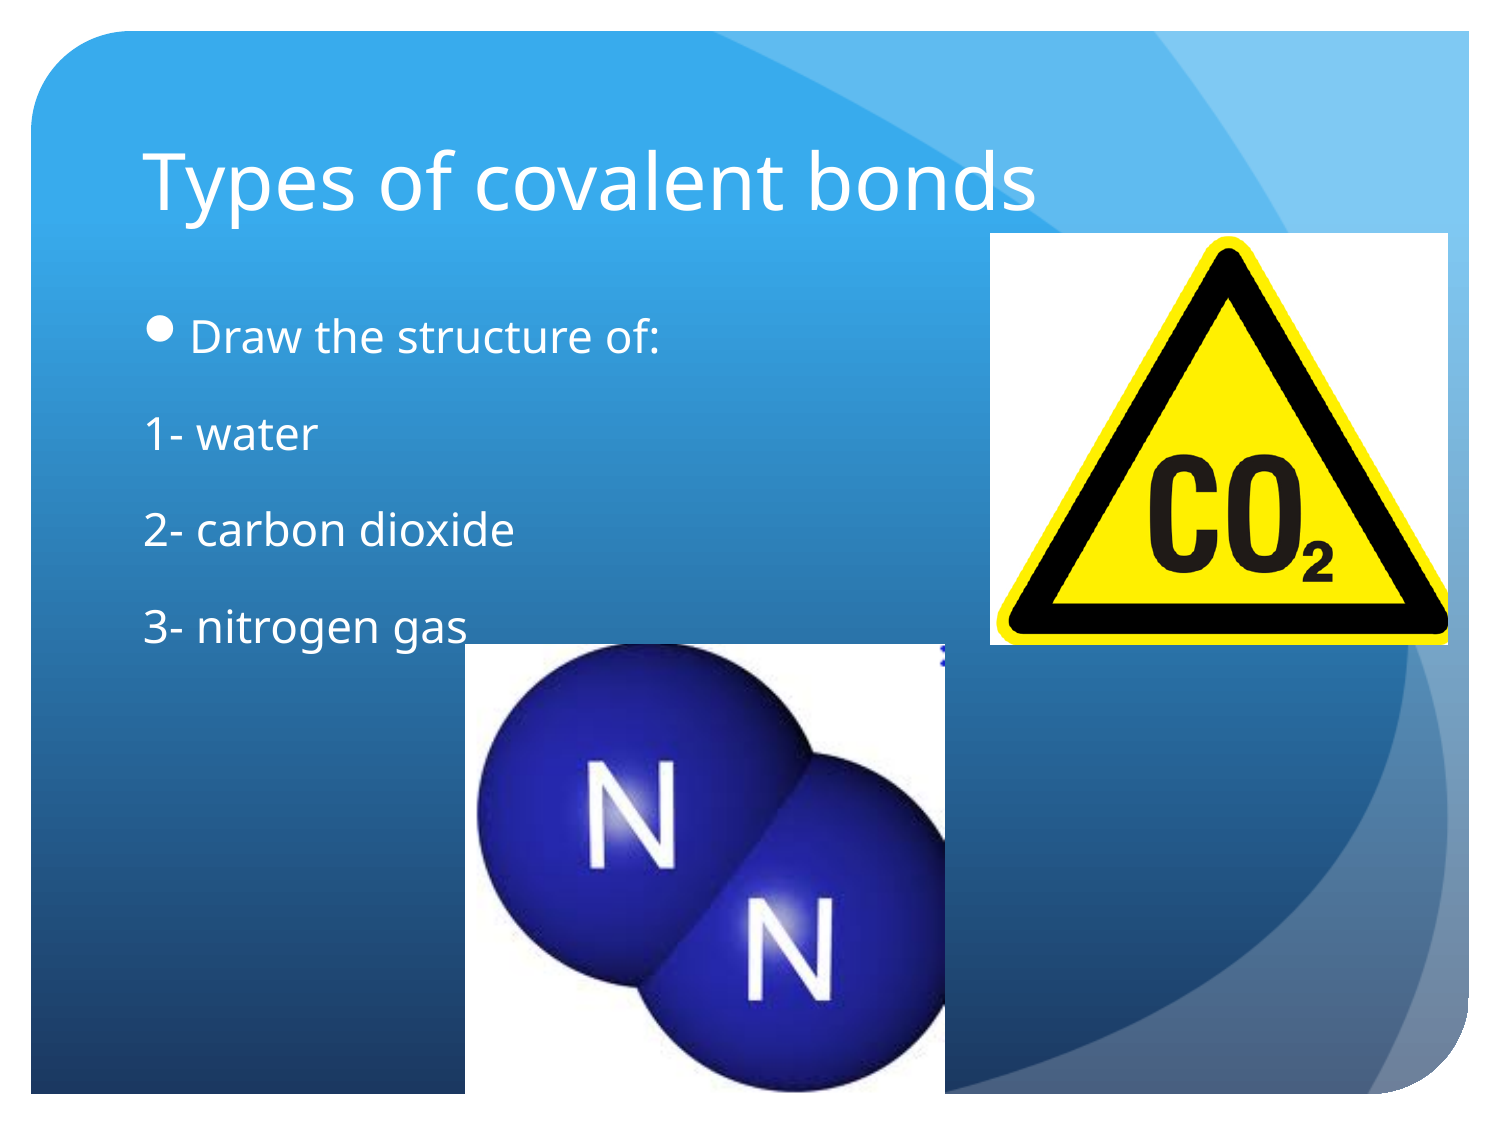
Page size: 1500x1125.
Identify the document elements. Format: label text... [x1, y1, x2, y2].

title Types of covalent bonds [127, 62, 1372, 234]
picture [24, 30, 1473, 1097]
list Draw the structure of: 1- water 2- carbon dioxide 3- nitrogen gas [127, 299, 1372, 690]
